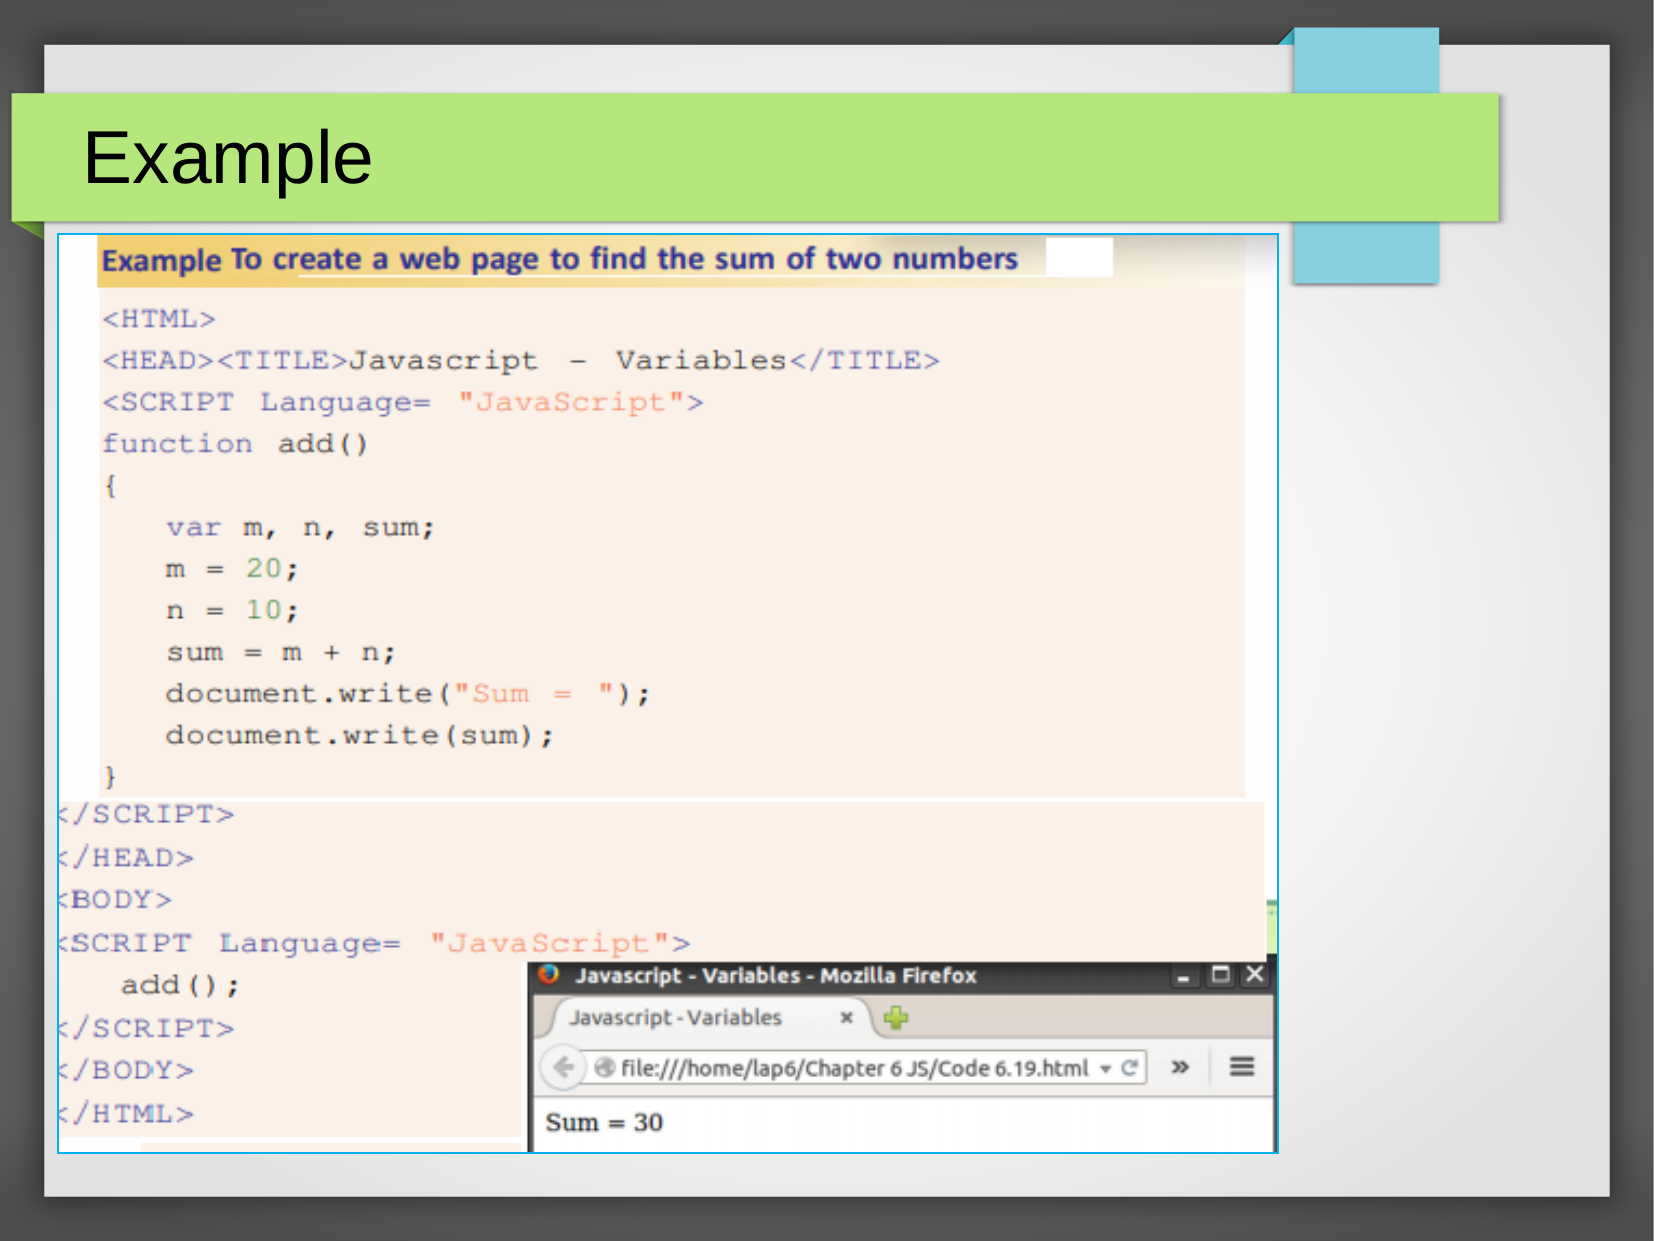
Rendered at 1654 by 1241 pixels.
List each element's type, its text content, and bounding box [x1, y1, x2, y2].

text_box Example [82, 108, 1264, 199]
picture [0, 0, 1654, 1241]
